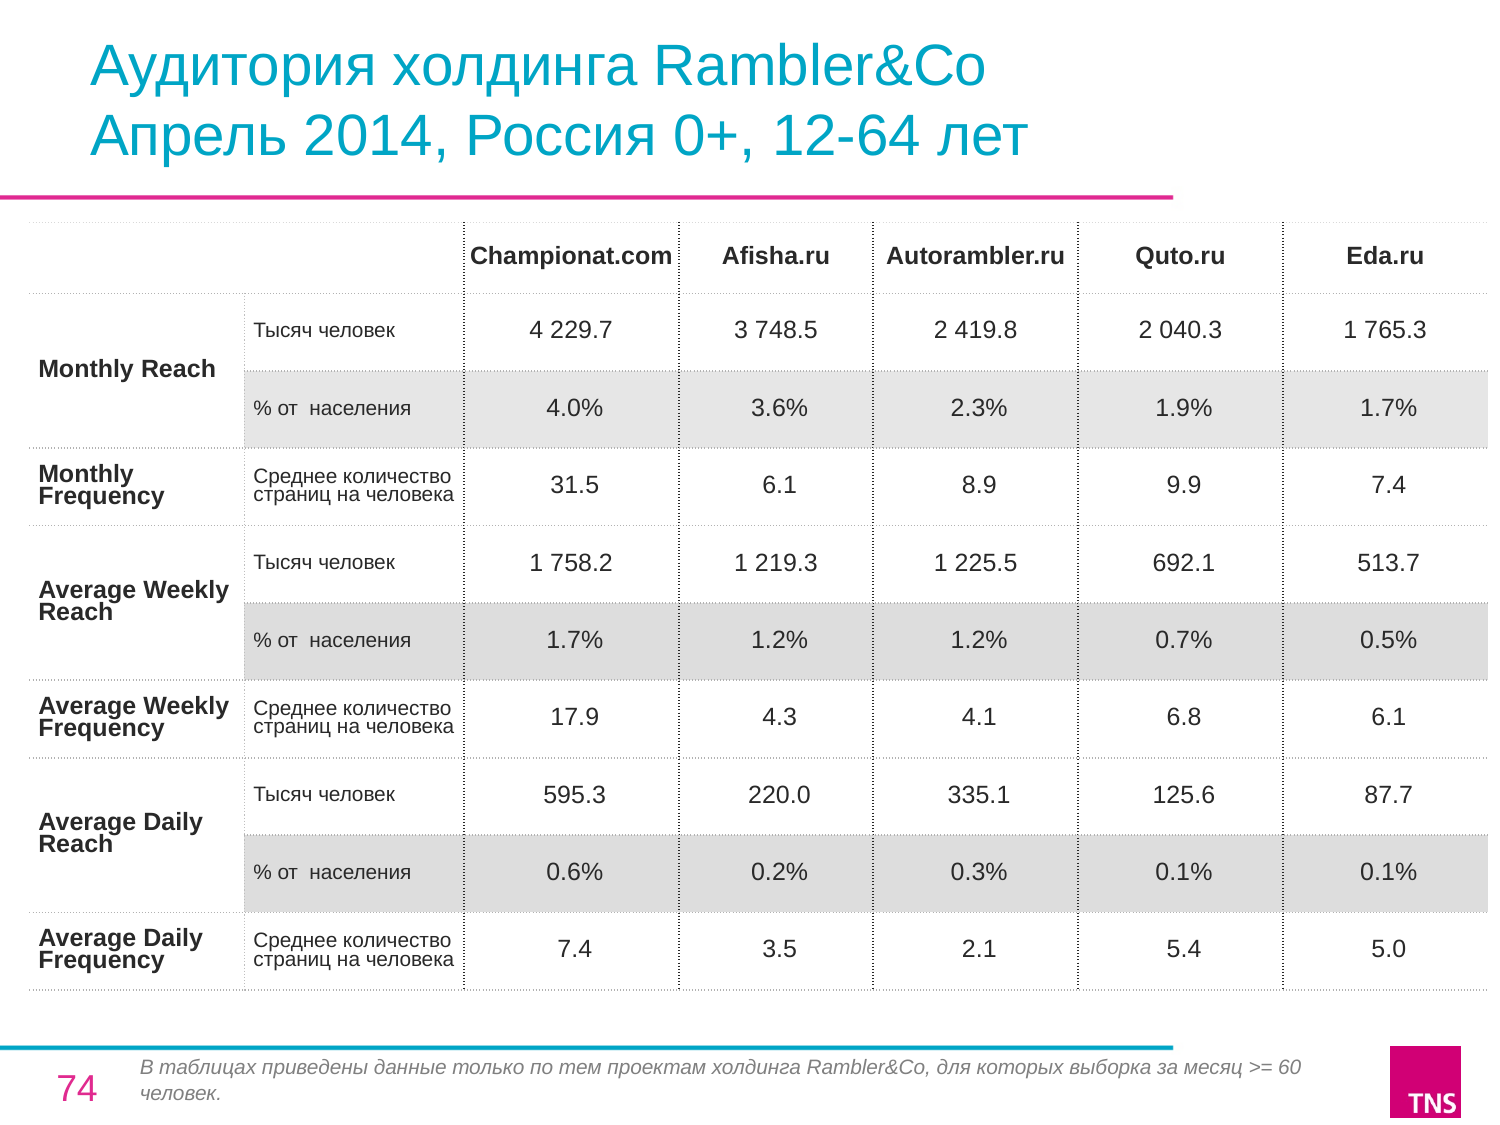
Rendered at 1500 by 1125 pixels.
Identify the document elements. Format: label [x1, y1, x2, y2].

text_box [125, 1046, 1388, 1112]
table_cell [29, 294, 1488, 990]
picture [0, 0, 1500, 1125]
table_header [29, 223, 1488, 294]
title [74, 8, 1476, 187]
slide_number [40, 1055, 392, 1125]
